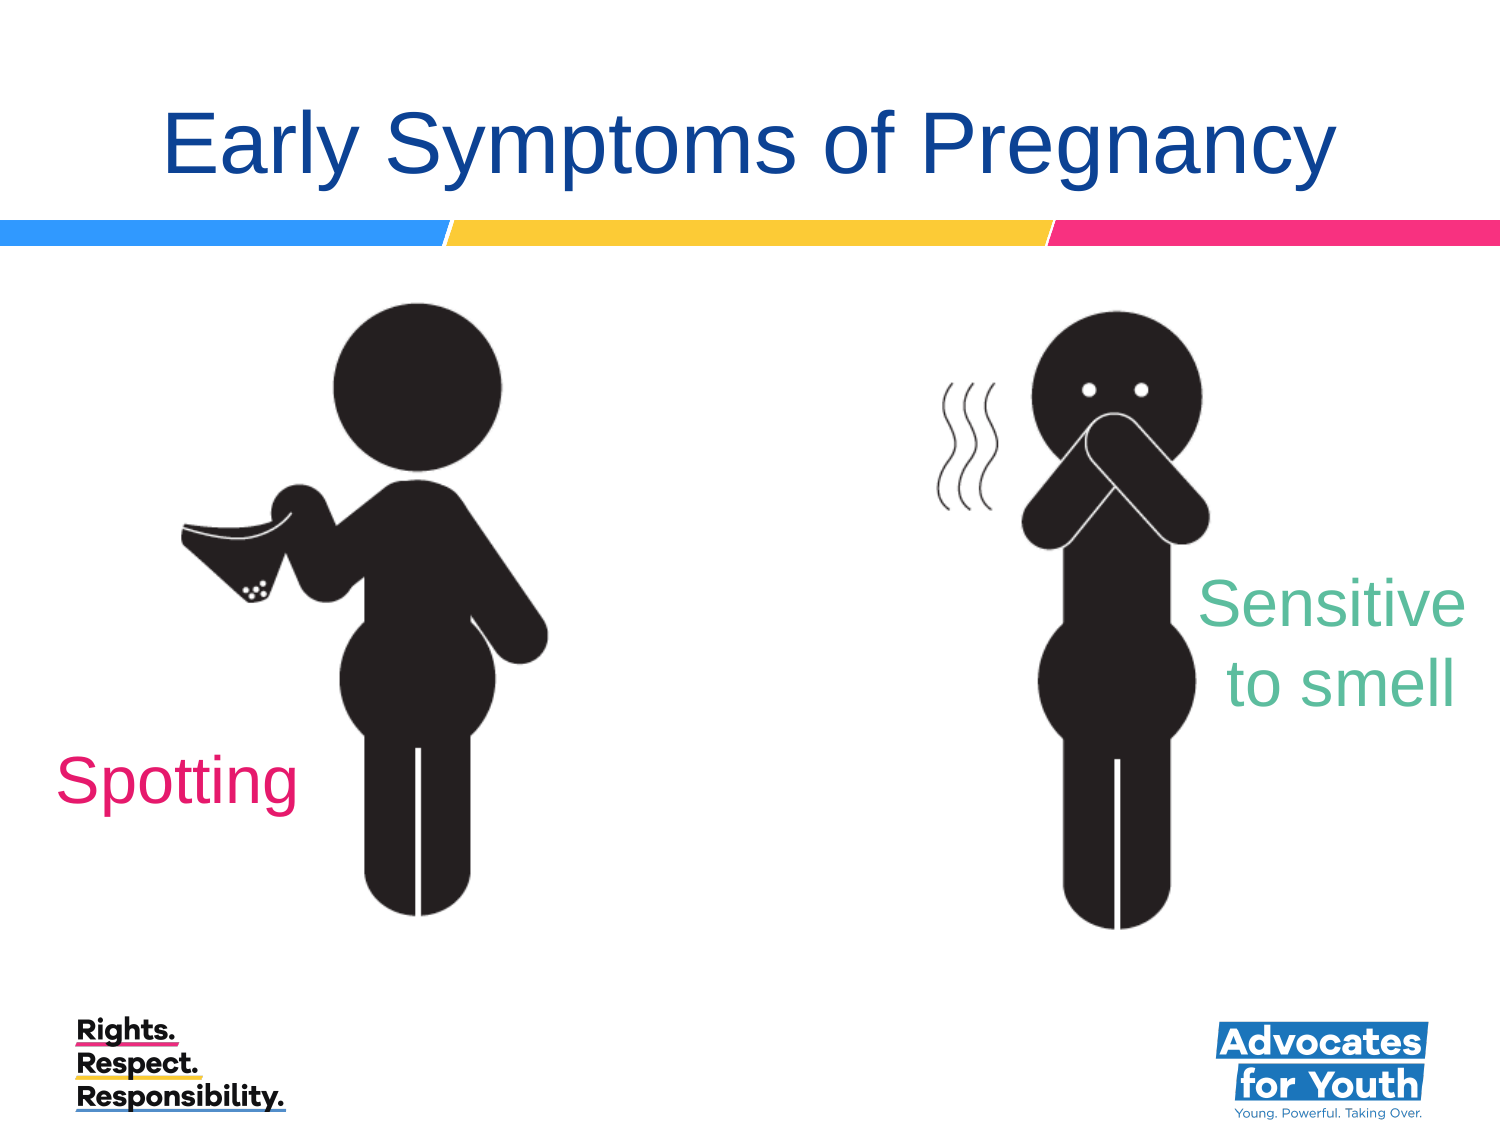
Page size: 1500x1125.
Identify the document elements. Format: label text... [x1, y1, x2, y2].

text_box Spotting [26, 729, 69, 824]
picture [0, 207, 1500, 258]
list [762, 255, 1426, 999]
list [74, 262, 738, 1006]
title Early Symptoms of Pregnancy [75, 45, 1425, 233]
text_box Sensitive to smell [1429, 552, 1500, 728]
